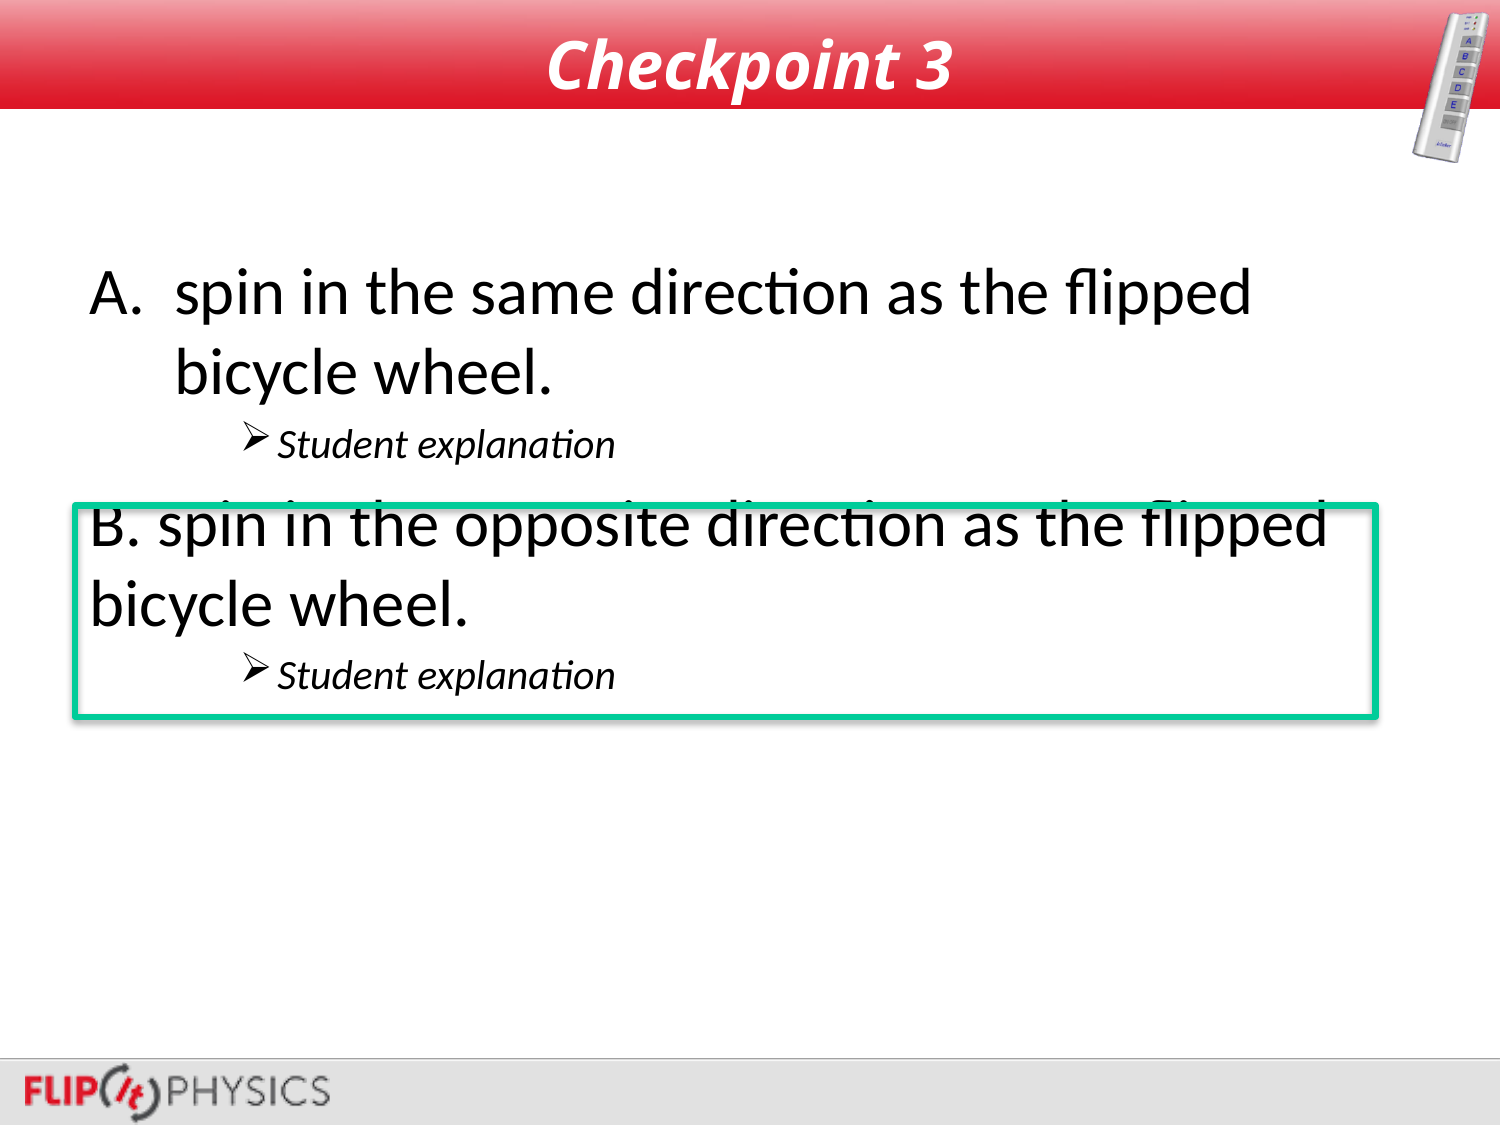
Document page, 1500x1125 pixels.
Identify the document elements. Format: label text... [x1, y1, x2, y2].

picture [0, 0, 1500, 163]
picture [0, 1058, 1500, 1125]
title Checkpoint 3 [75, 15, 1425, 91]
text_box [74, 505, 1376, 718]
list spin in the same direction as the flipped bicycle wheel. Student explanation B. spin in the opposite direction as the flipped bicycle wheel. Student explanation [75, 147, 1425, 1005]
